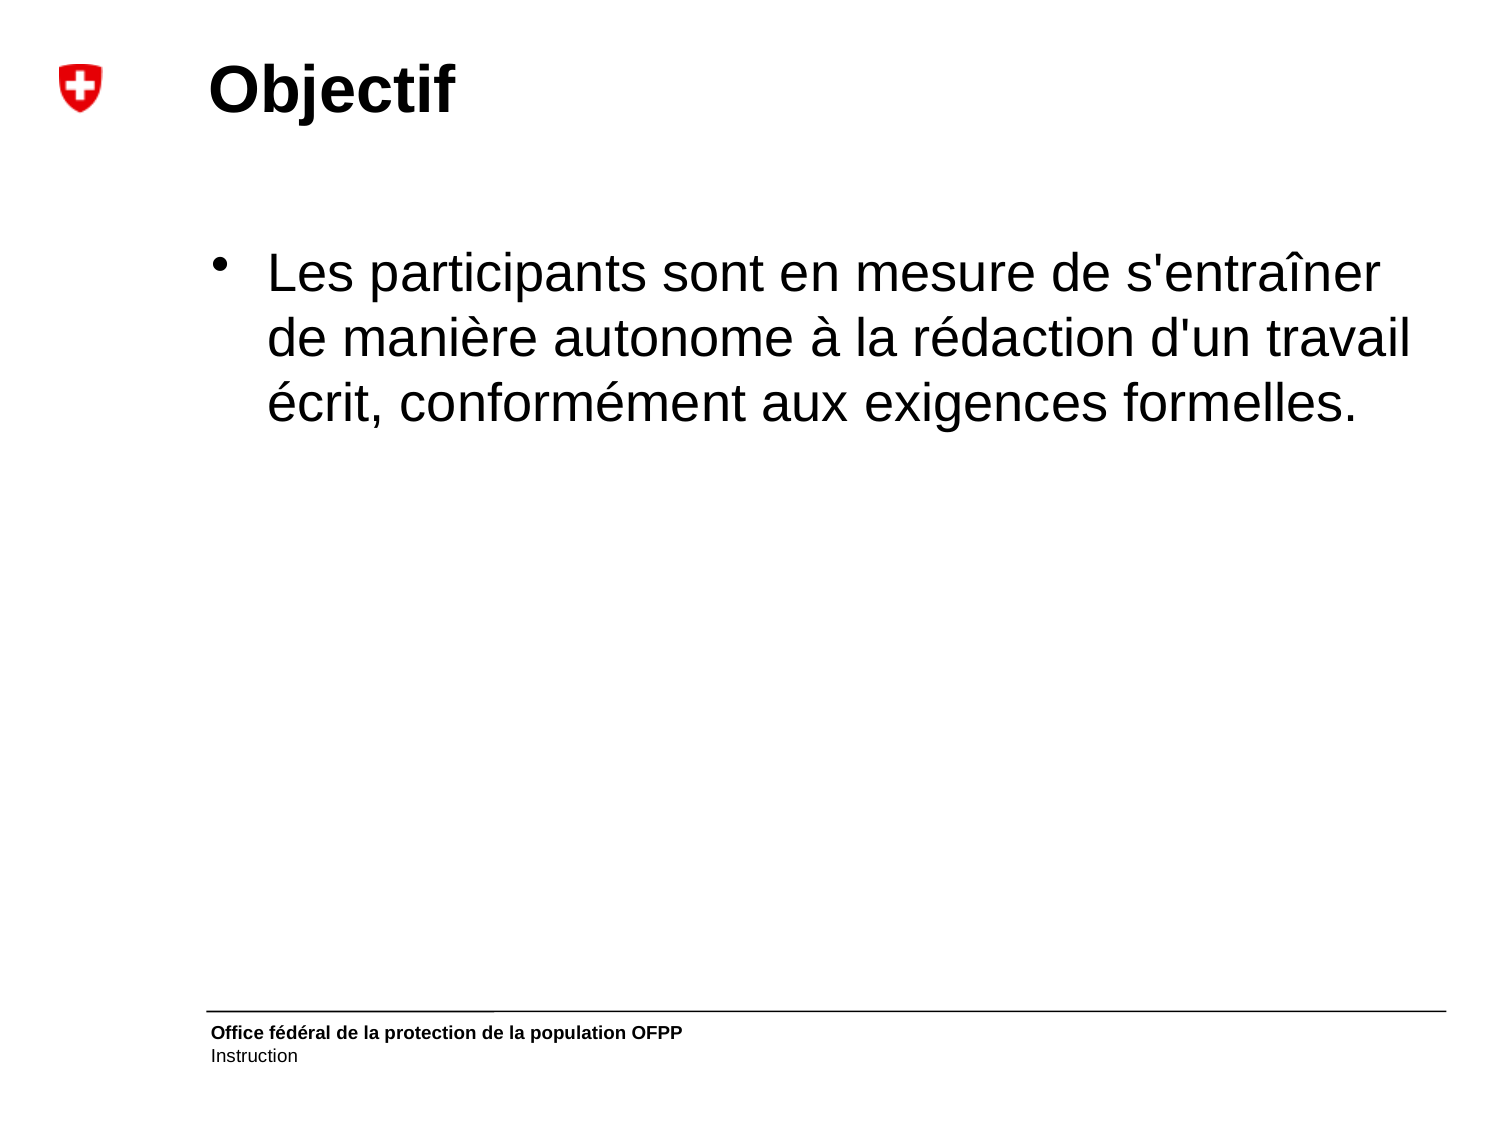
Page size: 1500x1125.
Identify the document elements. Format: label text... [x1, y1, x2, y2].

title Objectif [207, 45, 1433, 209]
picture [59, 64, 103, 114]
list Les participants sont en mesure de s'entraîner de manière autonome à la rédaction d'un travail écrit, conformément aux exigences formelles. [210, 237, 1438, 1012]
